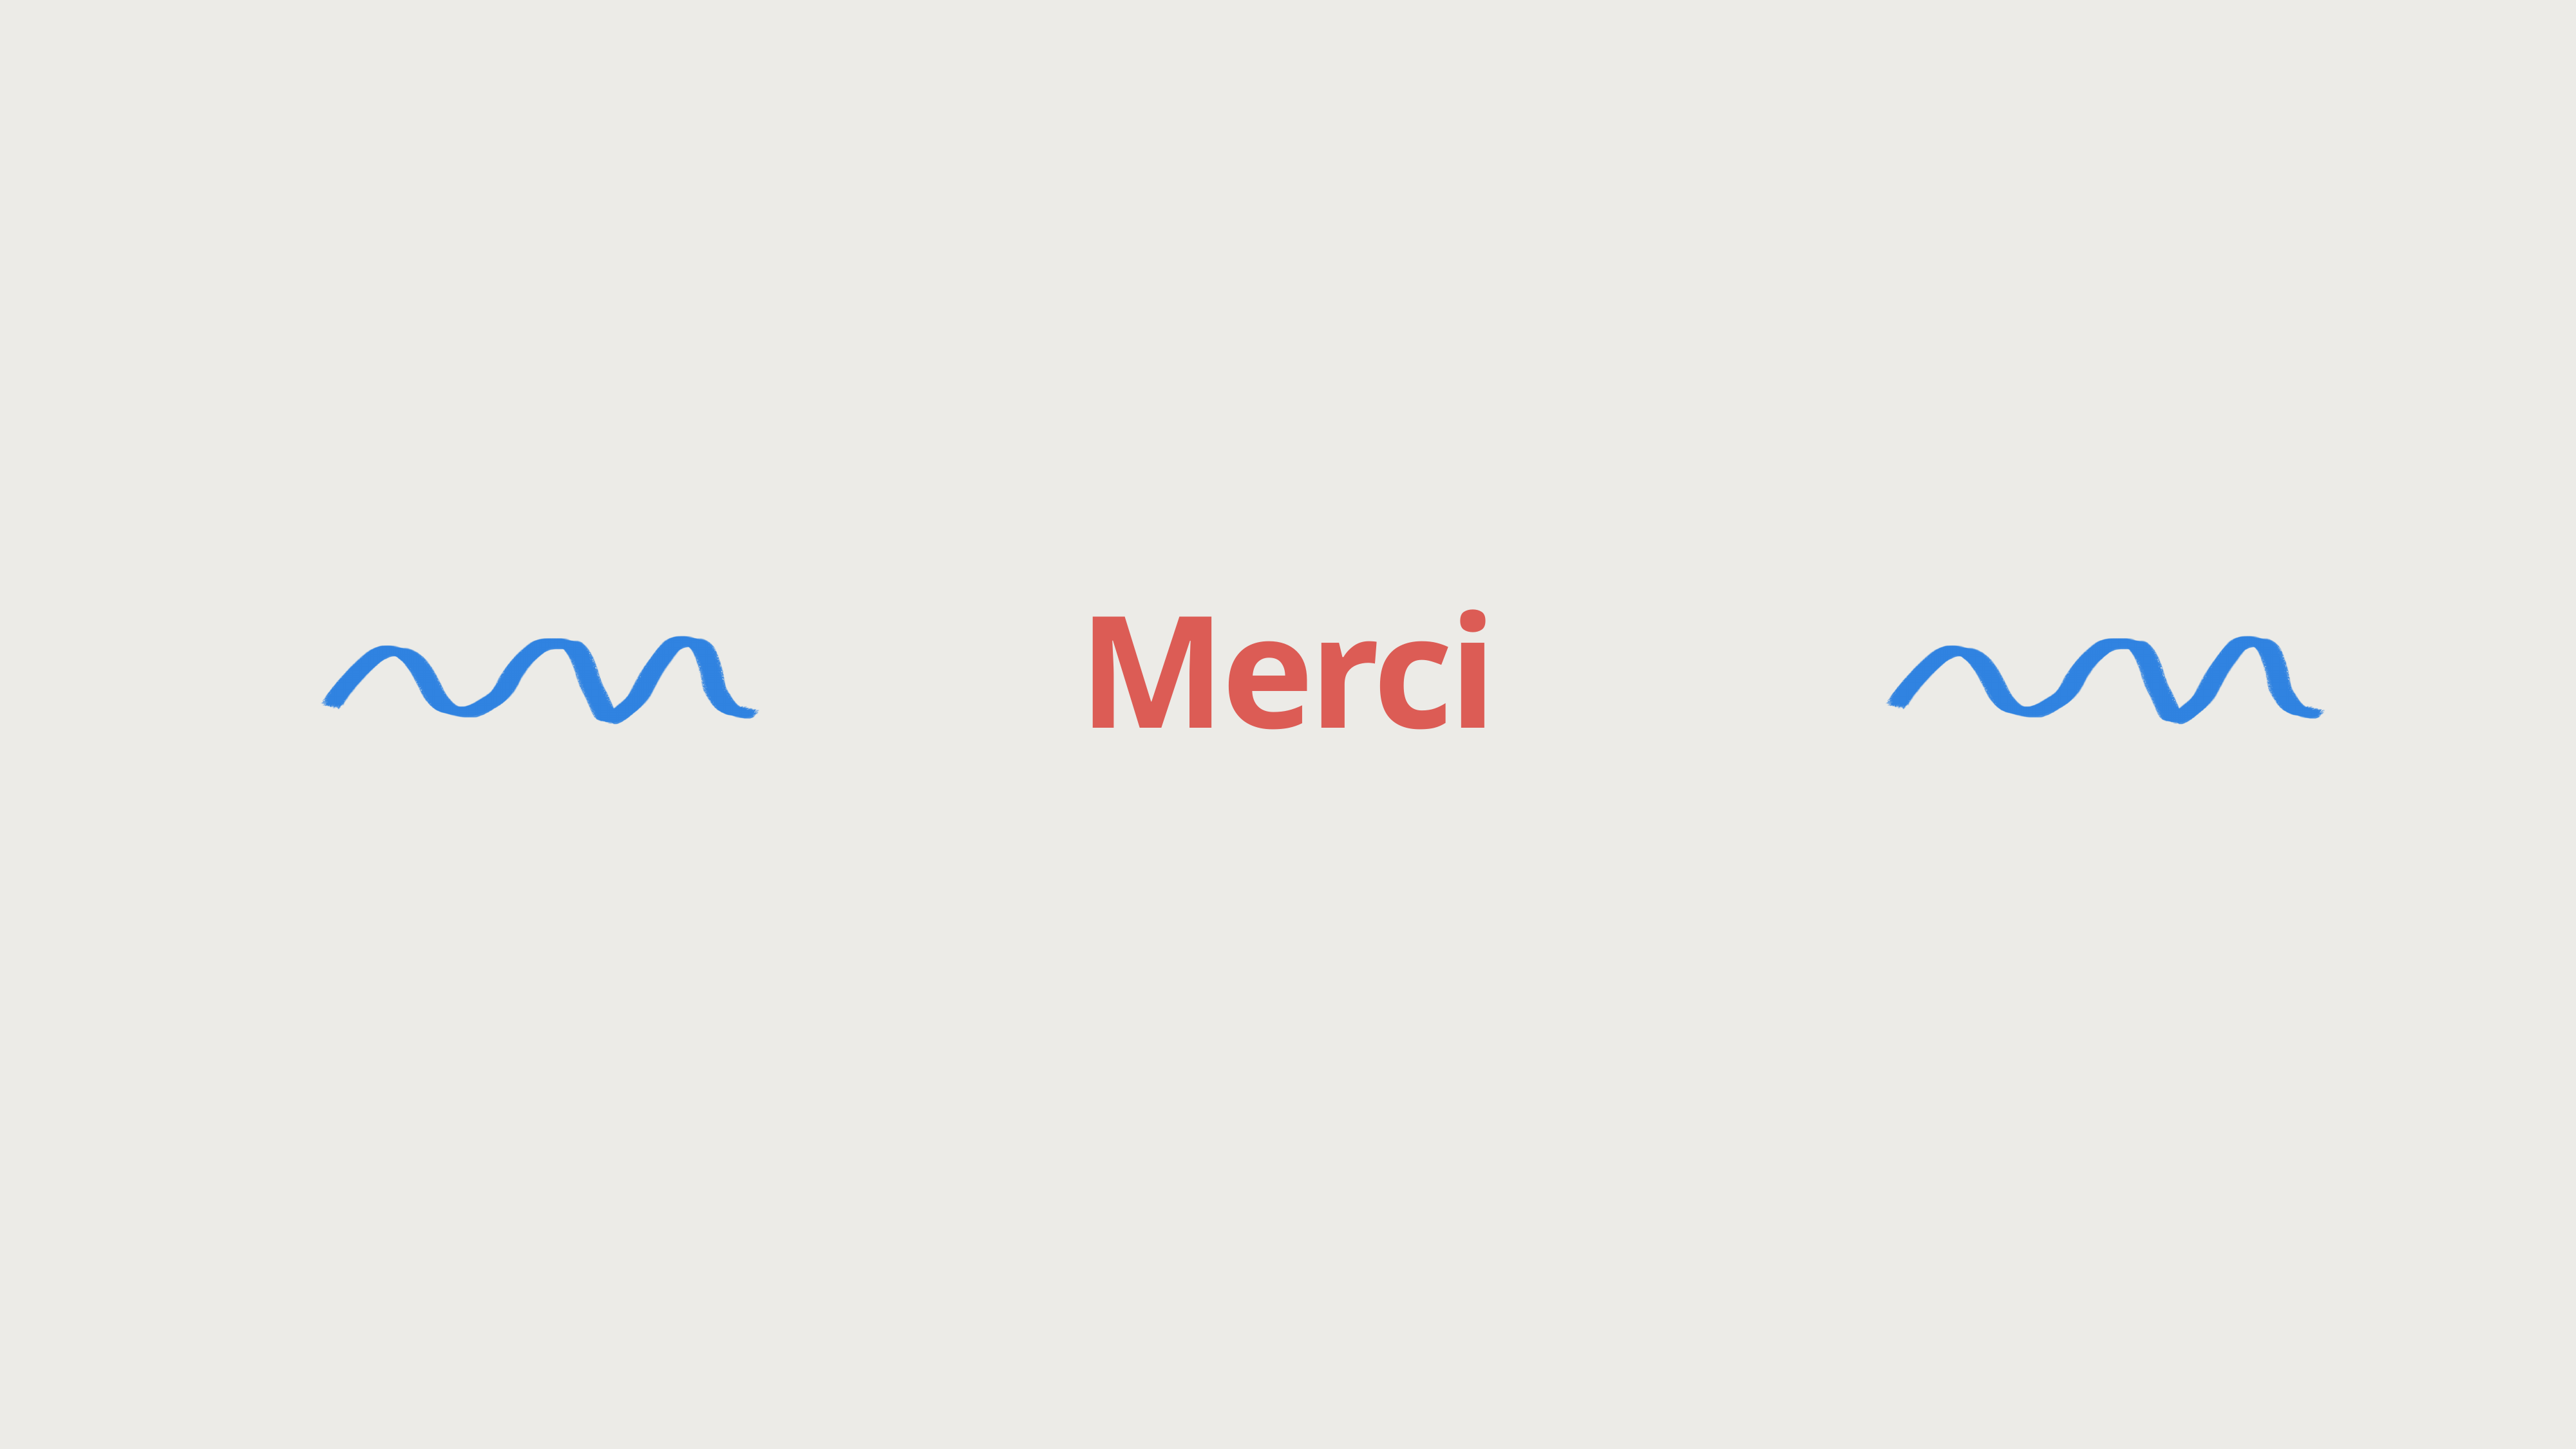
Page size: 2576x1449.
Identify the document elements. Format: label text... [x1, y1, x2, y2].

picture [320, 636, 761, 725]
picture [1886, 636, 2325, 725]
title Merci [127, 271, 2449, 764]
